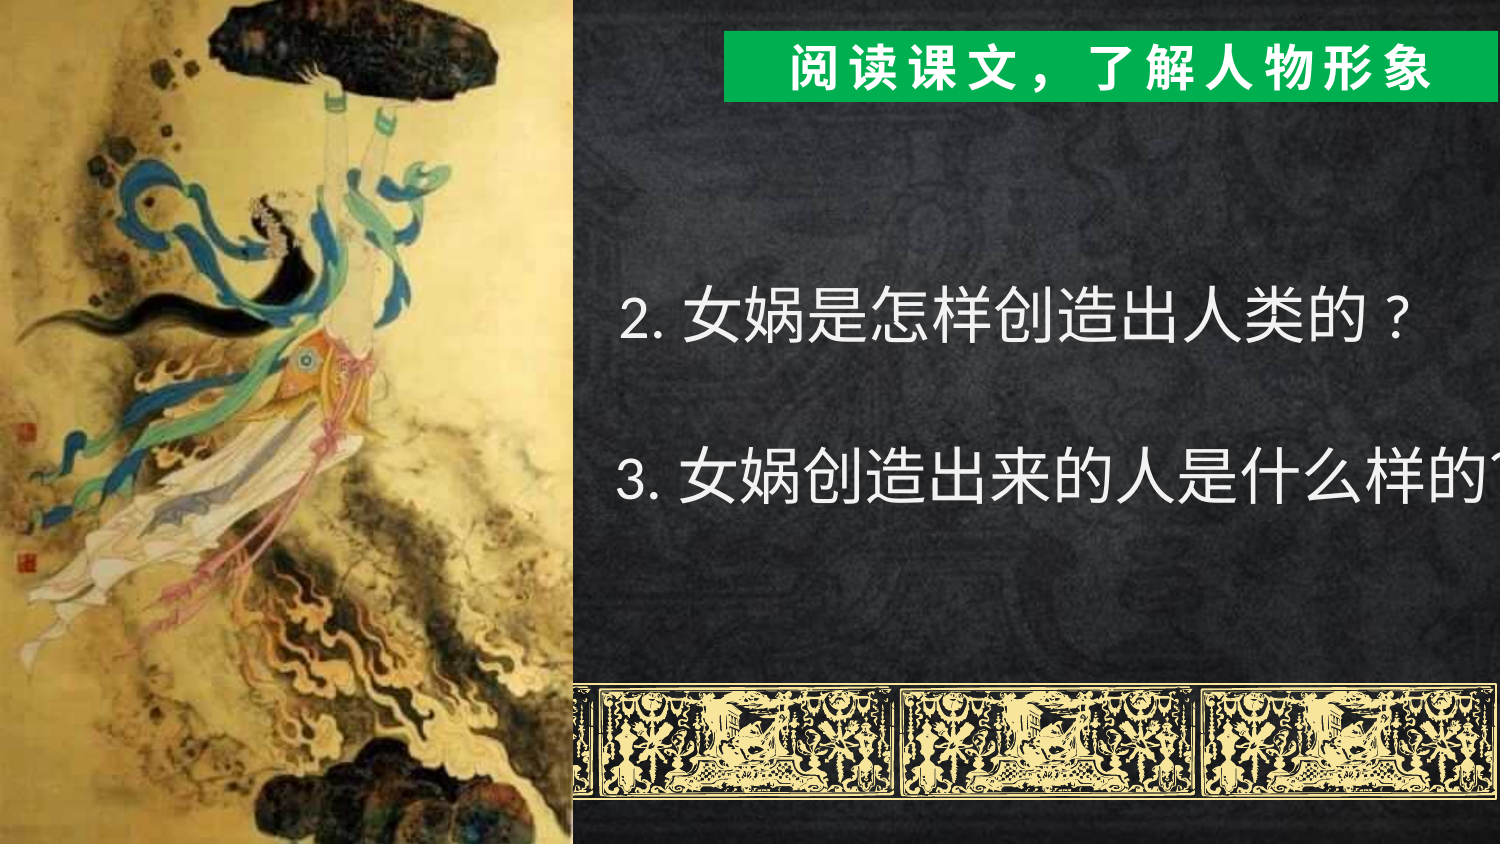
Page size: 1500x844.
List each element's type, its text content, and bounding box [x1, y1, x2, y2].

text_box 阅读课文，了解人物形象 [724, 30, 1498, 102]
picture [0, 0, 1500, 844]
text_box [577, 683, 1497, 800]
text_box 3.女娲创造出来的人是什么样的？ [603, 431, 1500, 518]
text_box 2.女娲是怎样创造出人类的? [607, 270, 1500, 357]
